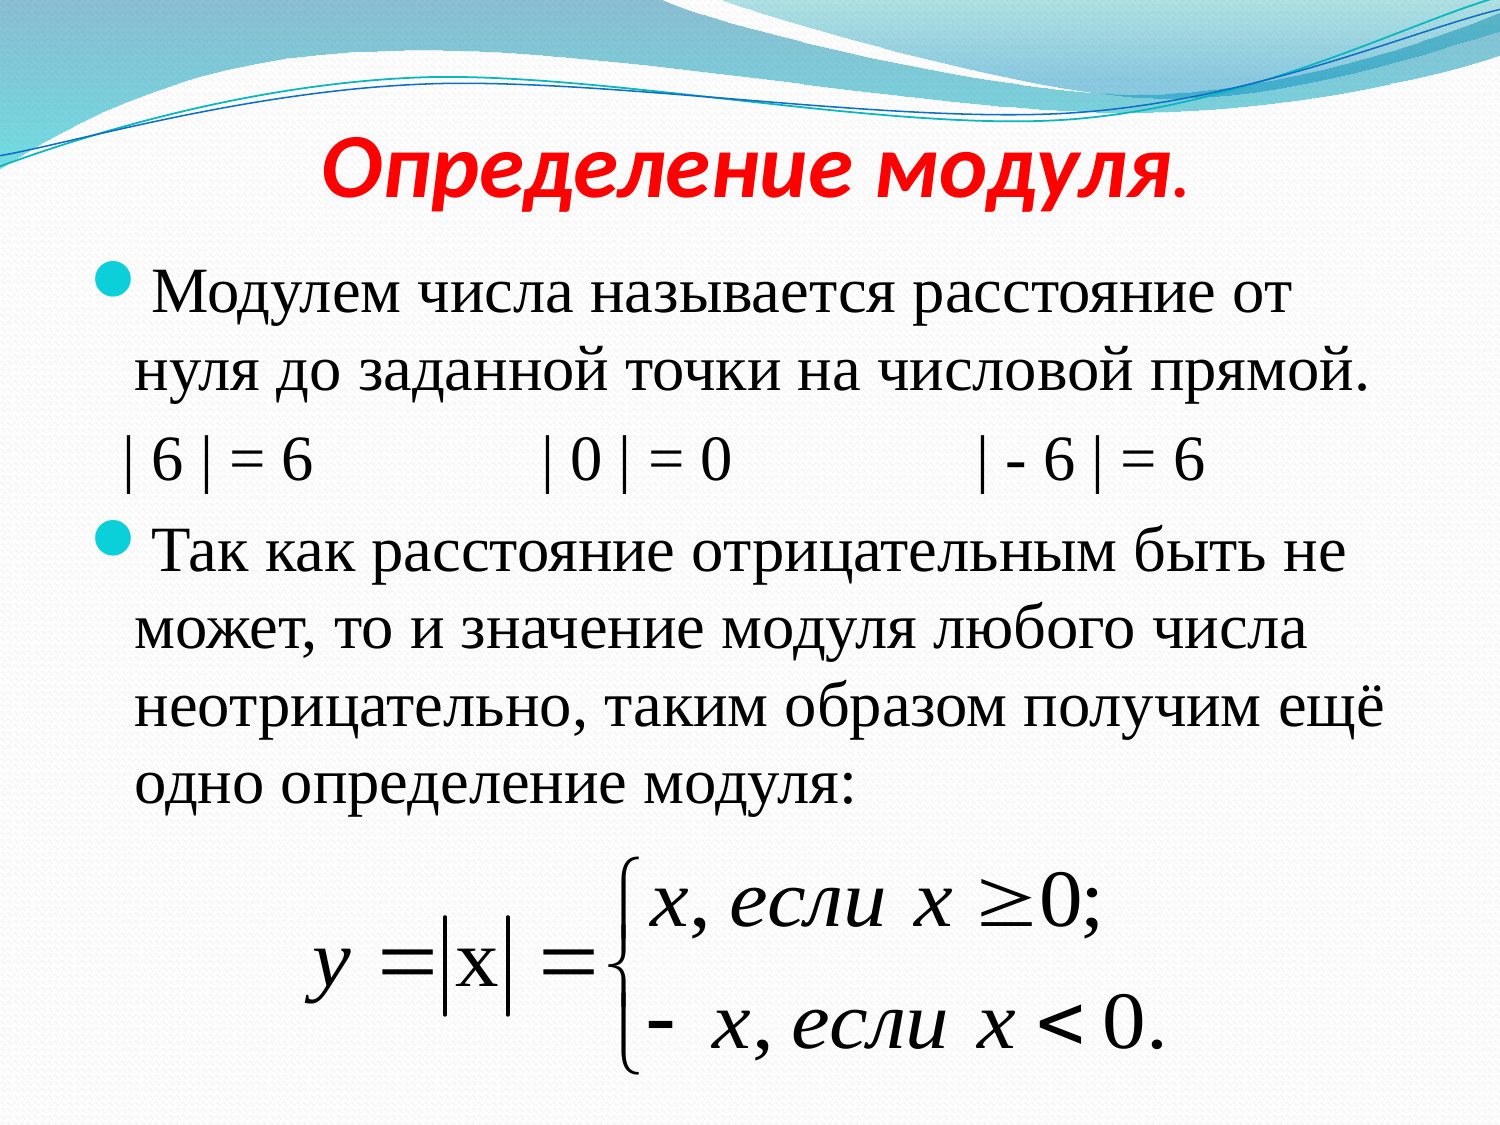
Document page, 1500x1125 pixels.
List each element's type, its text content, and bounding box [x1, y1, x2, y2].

list Модулем числа называется расстояние от нуля до заданной точки на числовой прямой. | 6 | = 6 | 0 | = 0 | - 6 | = 6 Так как расстояние отрицательным быть не может, то и значение модуля любого числа неотрицательно, таким образом получим ещё одно определение модуля: [74, 240, 1426, 962]
title Определение модуля. [70, 180, 1421, 297]
text_box 0 1 [1178, 845, 1184, 962]
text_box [290, 843, 1178, 1089]
text_box 0 1 [283, 844, 290, 962]
